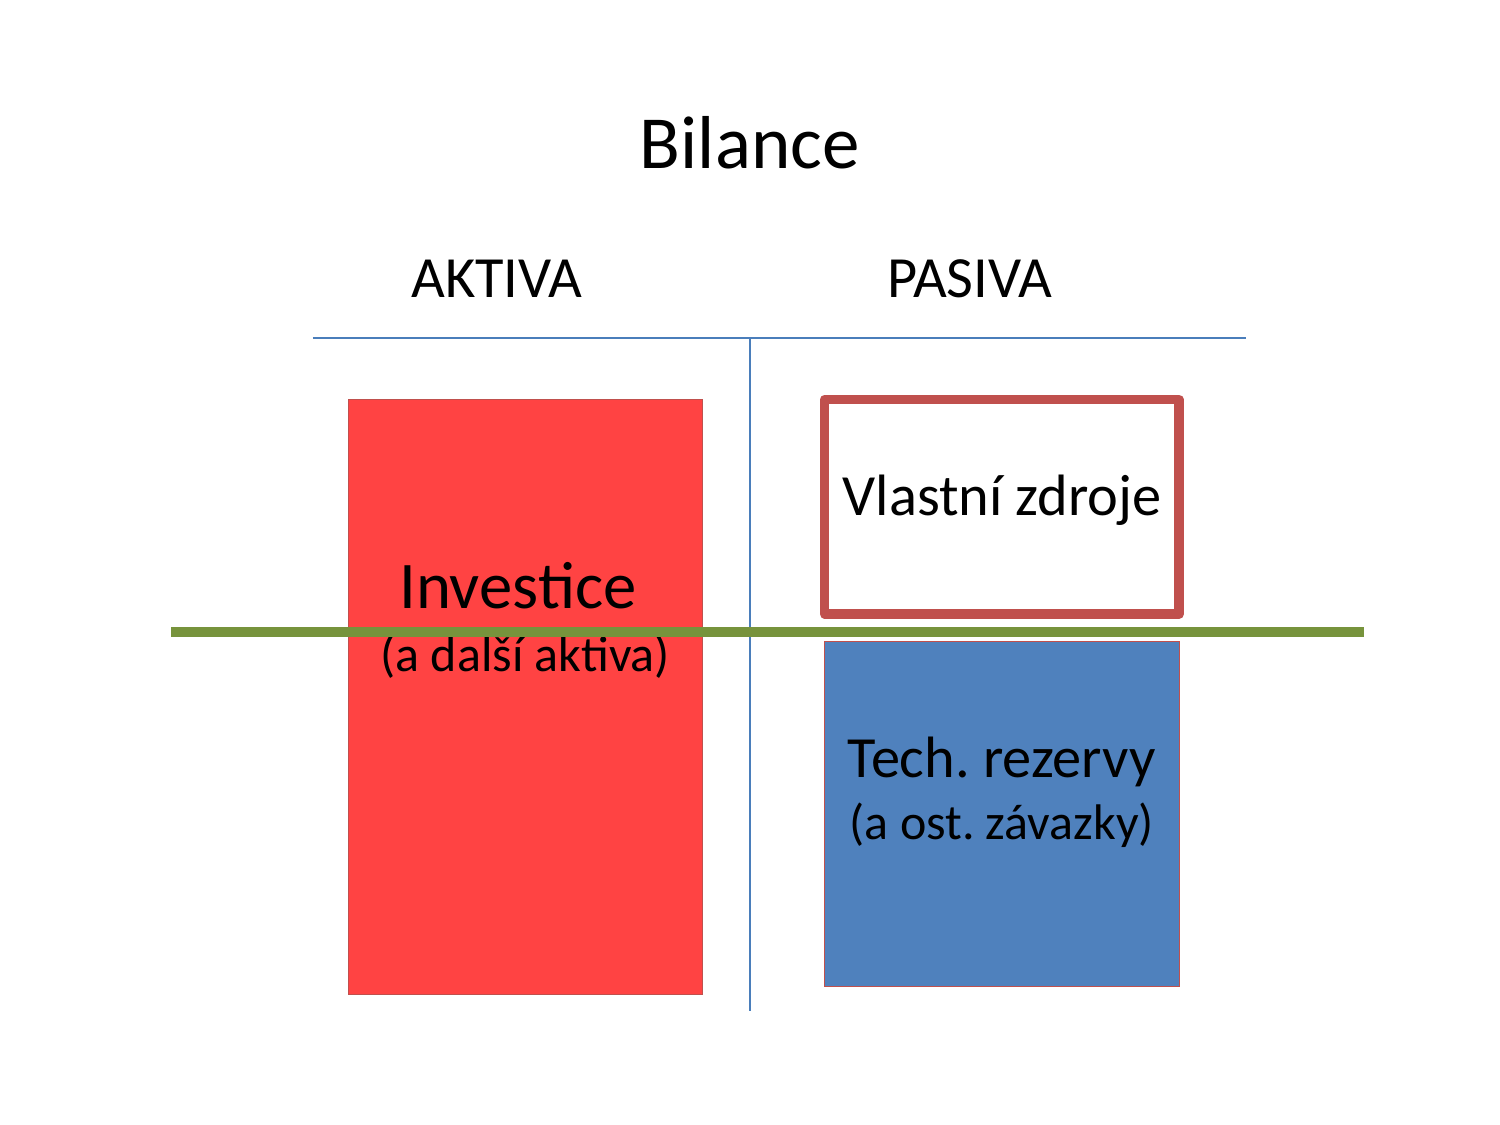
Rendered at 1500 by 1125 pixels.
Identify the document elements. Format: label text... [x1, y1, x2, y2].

text_box Tech. rezervy (a ost. závazky) [824, 641, 1180, 987]
text_box AKTIVA [396, 231, 598, 317]
text_box Investice (a další aktiva) [348, 639, 703, 995]
text_box Vlastní zdroje [824, 399, 1180, 615]
title Bilance [75, 45, 1425, 233]
text_box PASIVA [872, 231, 1068, 317]
text_box Investice (a další aktiva) [348, 399, 703, 627]
